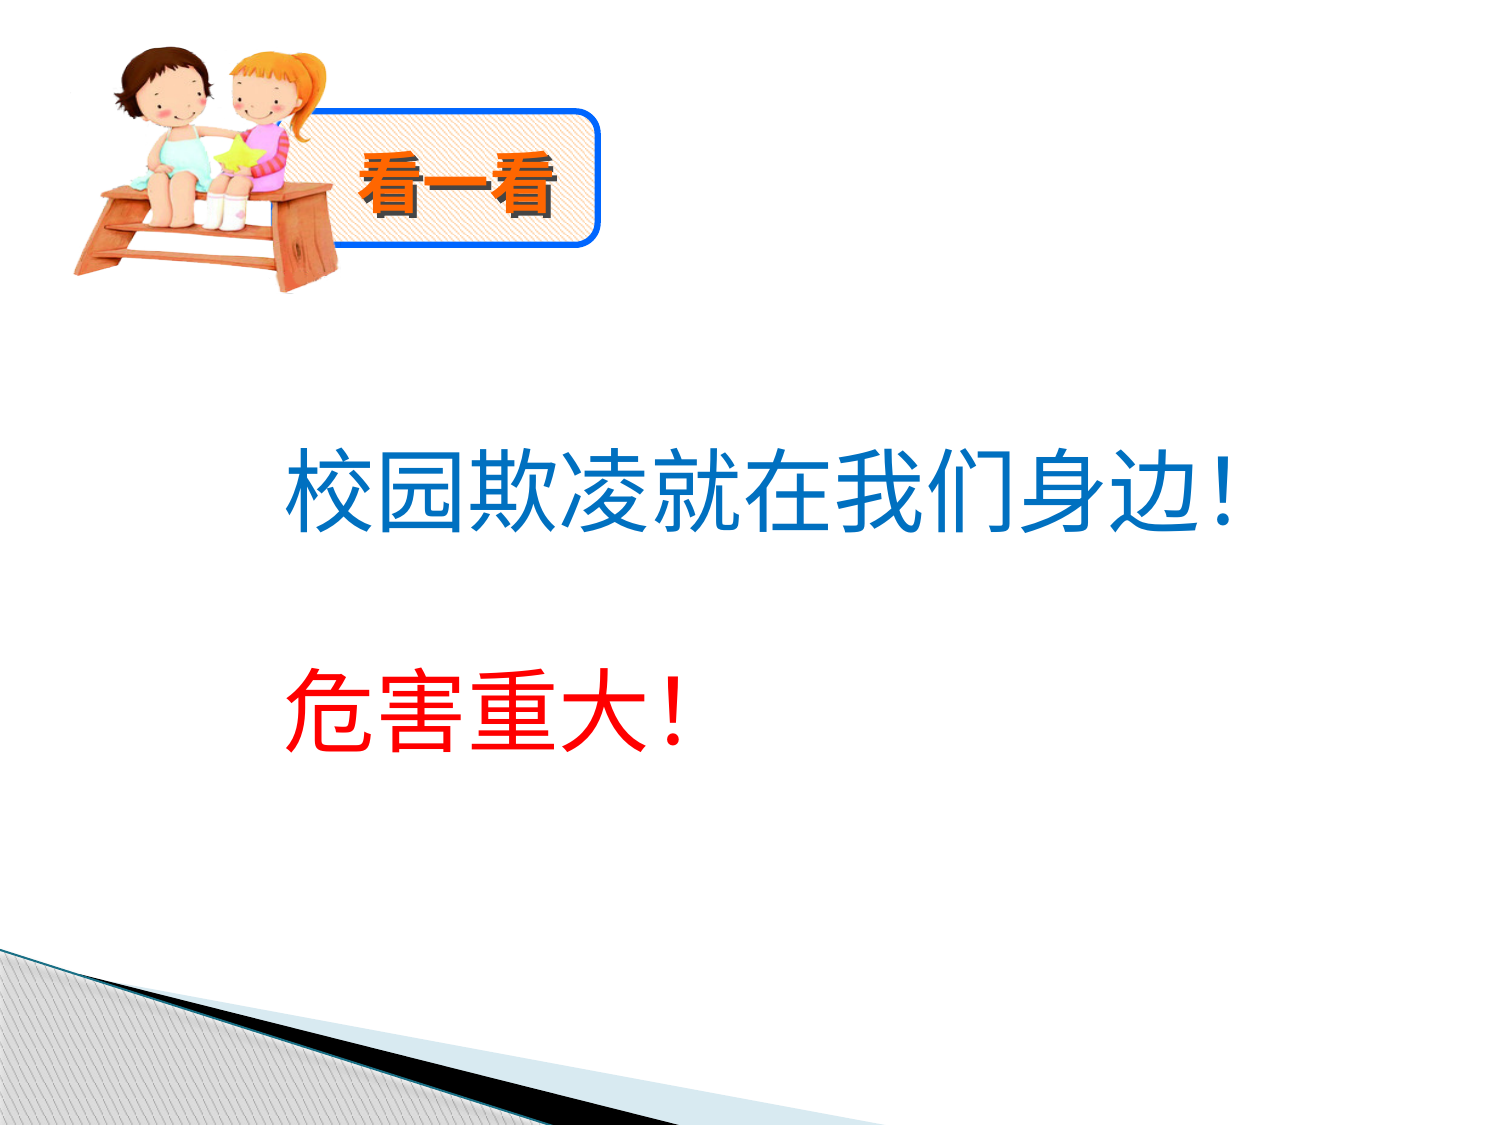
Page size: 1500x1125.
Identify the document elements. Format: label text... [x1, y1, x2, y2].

text_box 校园欺凌就在我们身边！ 危害重大！ [210, 316, 1313, 1125]
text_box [70, 46, 598, 294]
